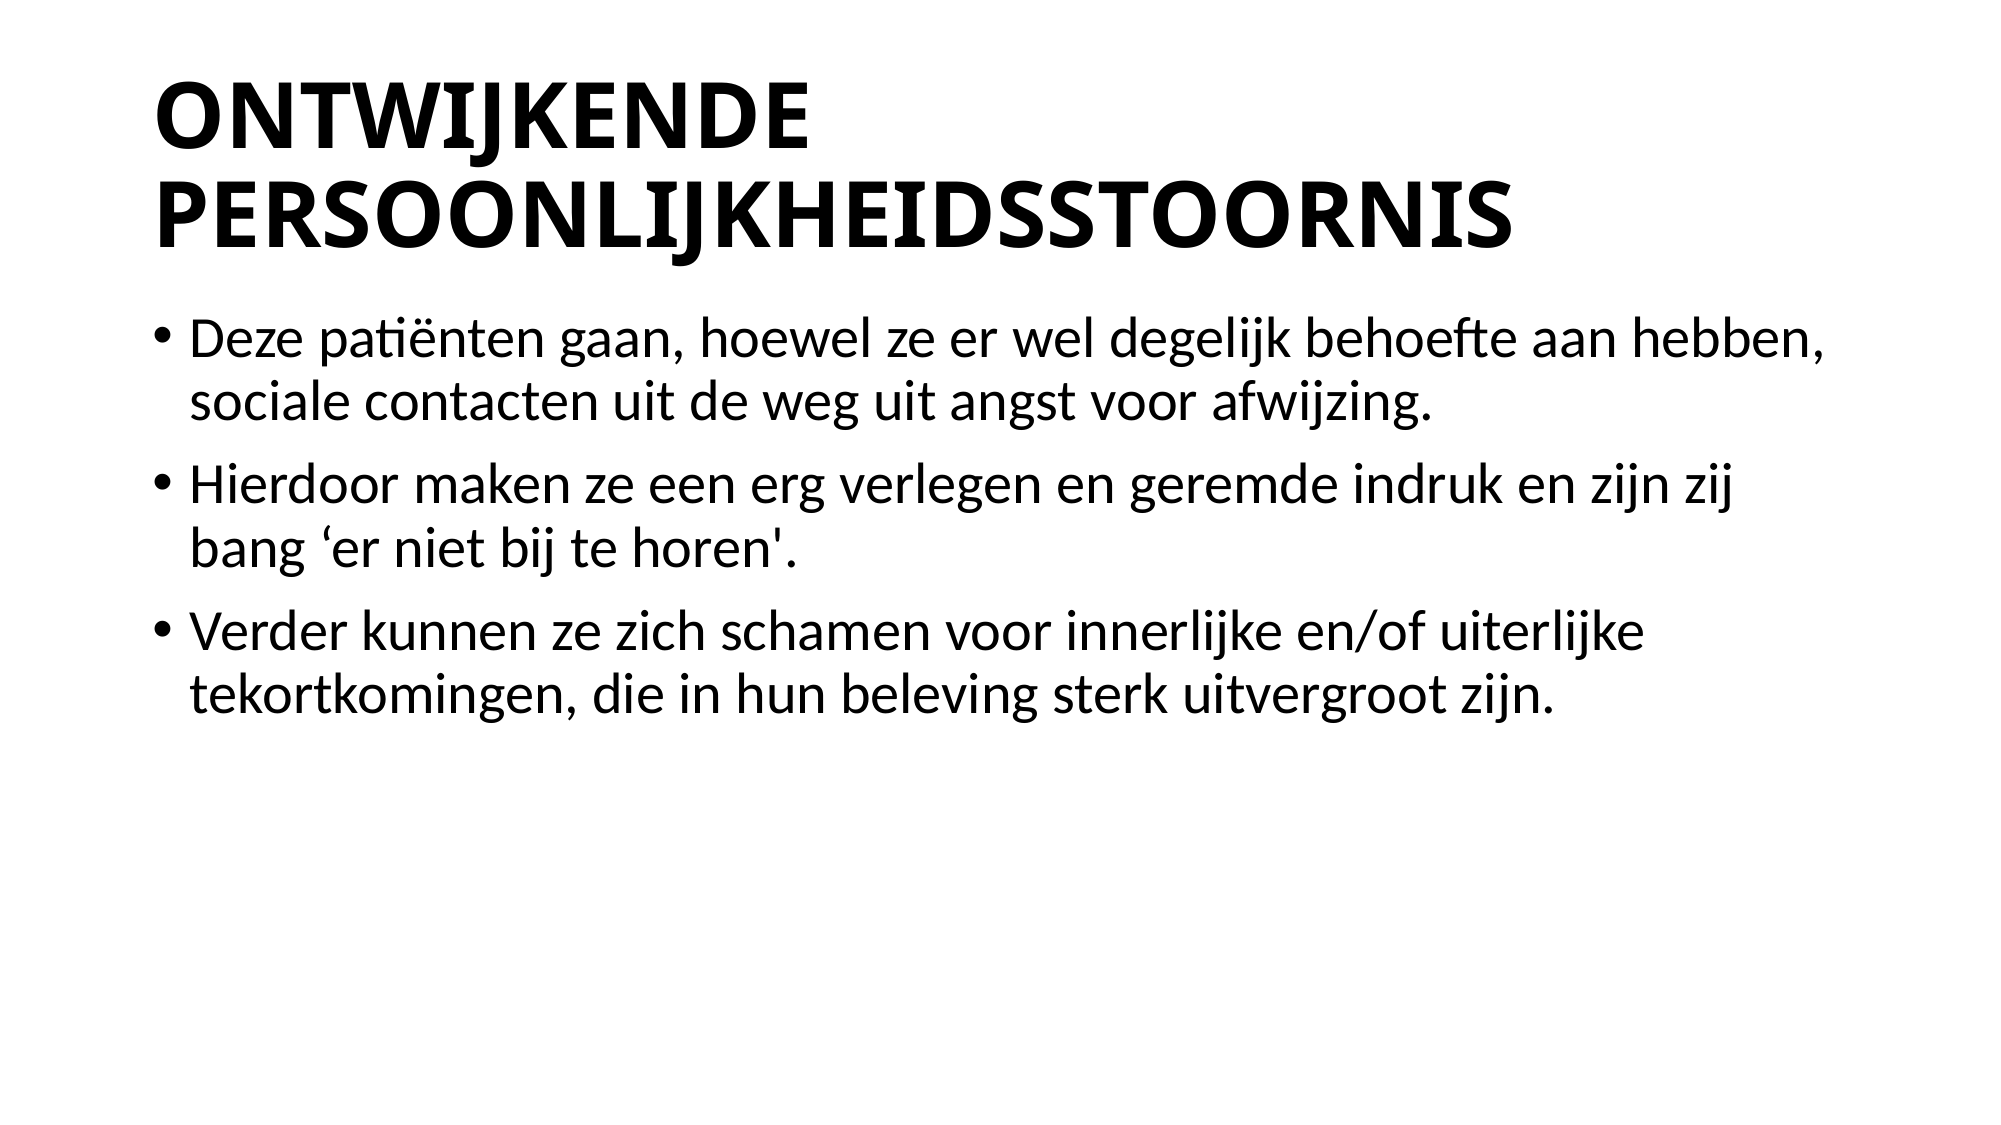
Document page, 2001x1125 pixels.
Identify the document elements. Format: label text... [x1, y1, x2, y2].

list Deze patiënten gaan, hoewel ze er wel degelijk behoefte aan hebben, sociale contacten uit de weg uit angst voor afwijzing. Hierdoor maken ze een erg verlegen en geremde indruk en zijn zij bang ‘er niet bij te horen'. Verder kunnen ze zich schamen voor innerlijke en/of uiterlijke tekortkomingen, die in hun beleving sterk uitvergroot zijn. [137, 299, 1863, 1014]
title Ontwijkende persoonlijkheidsstoornis [137, 59, 1863, 278]
